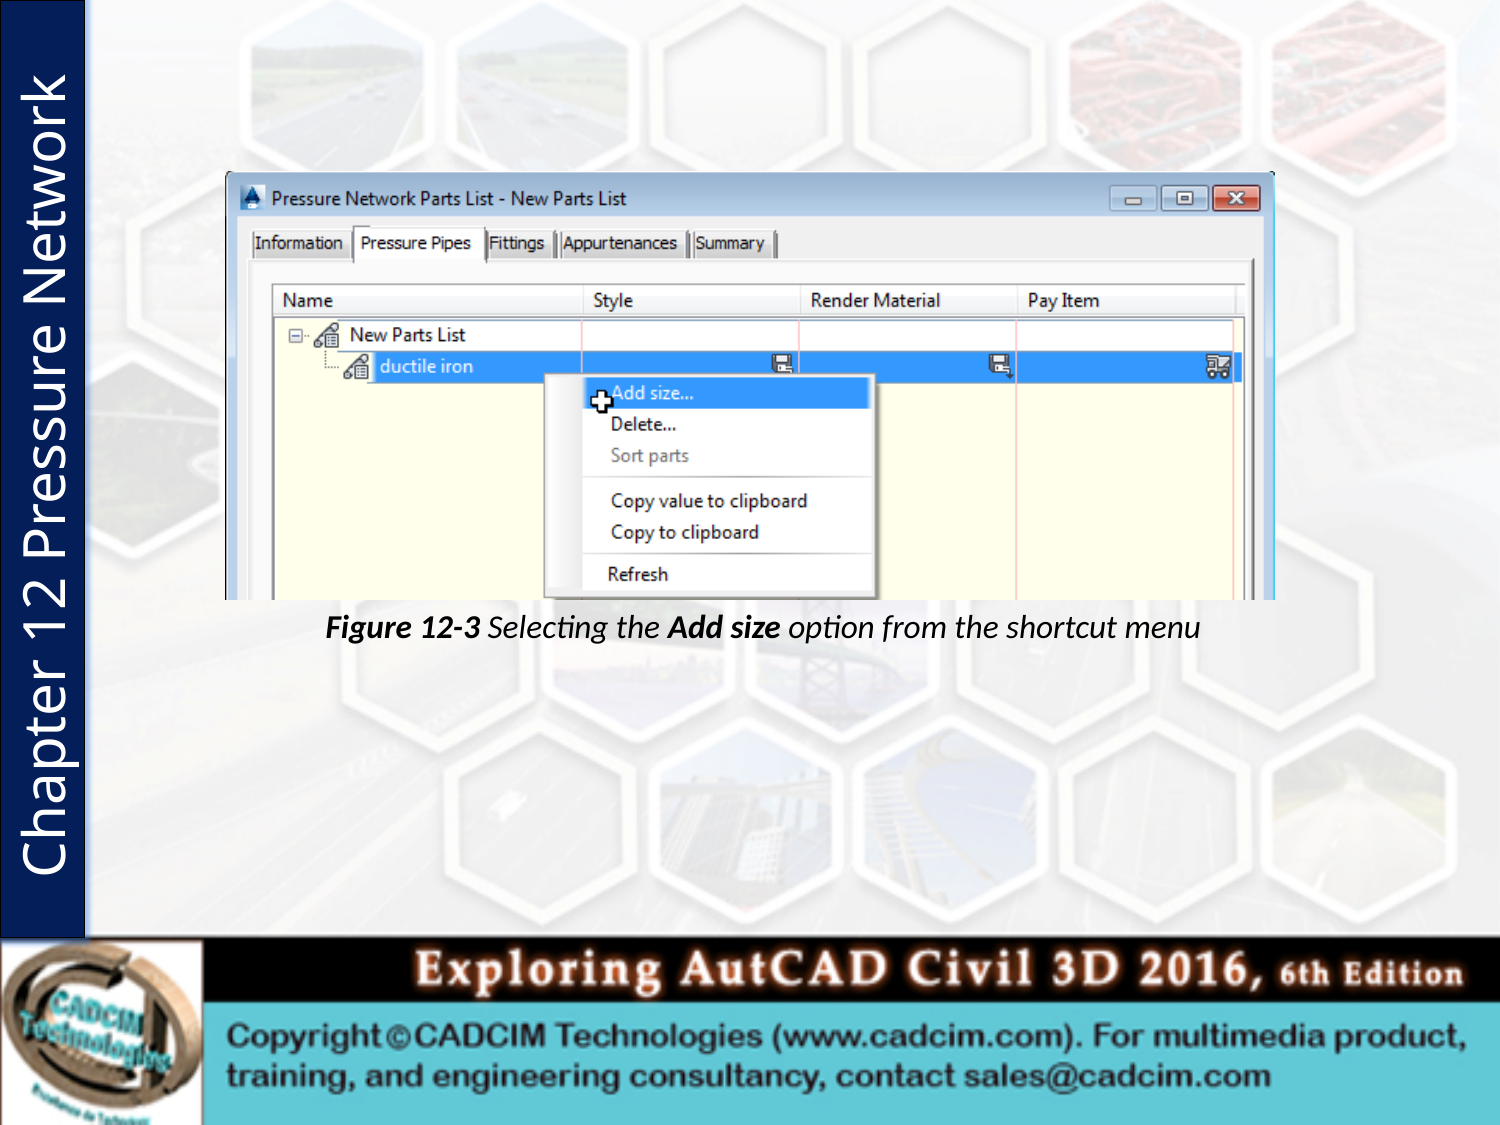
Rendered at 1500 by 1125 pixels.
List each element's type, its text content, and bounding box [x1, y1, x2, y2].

text_box Figure 12-3 Selecting the Add size option from the shortcut menu [139, 597, 1388, 653]
picture [0, 0, 1500, 1125]
text_box Chapter 12 Pressure Network [0, 0, 85, 938]
